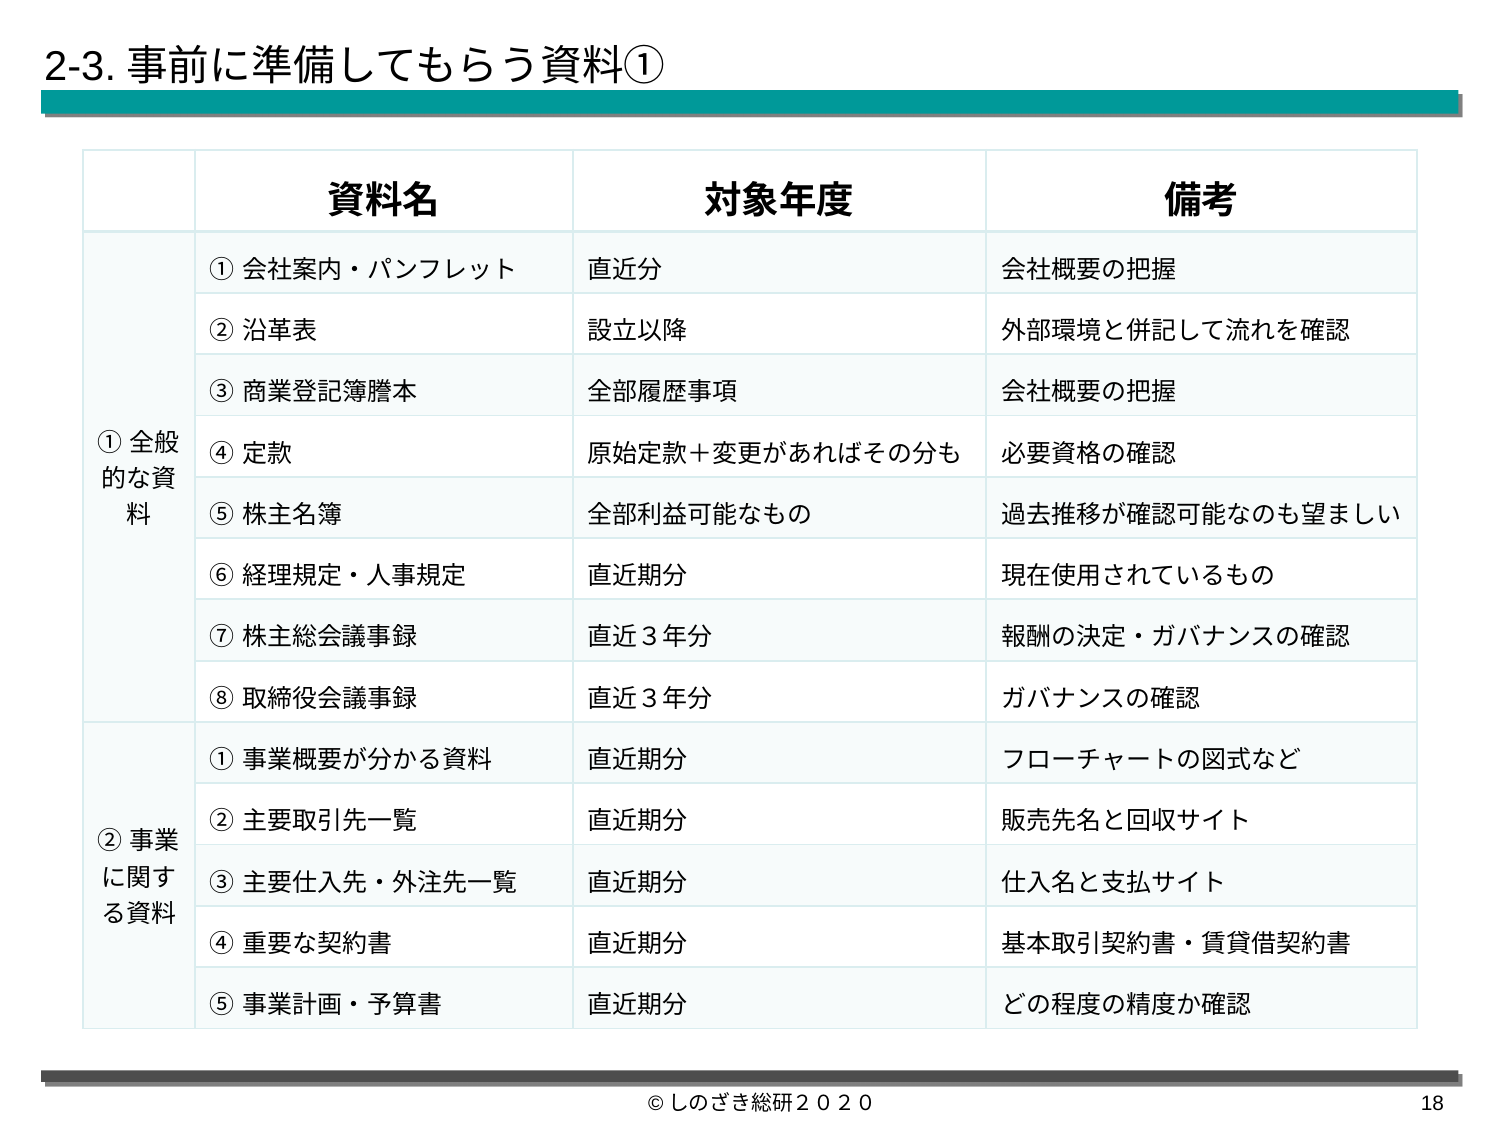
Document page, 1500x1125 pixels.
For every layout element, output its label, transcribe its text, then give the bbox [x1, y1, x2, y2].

table_cell 過去推移が確認可能なのも望ましい [987, 478, 1416, 537]
table_cell 外部環境と併記して流れを確認 [987, 294, 1416, 353]
table_cell 直近３年分 [574, 662, 985, 721]
table_header 備考 [987, 151, 1416, 230]
table_cell どの程度の精度か確認 [987, 968, 1416, 1028]
table_cell ⑧取締役会議事録 [196, 662, 572, 721]
table_header 資料名 [196, 151, 572, 230]
footer ©しのざき総研２０２０ [524, 1082, 1000, 1125]
table_cell ⑤株主名簿 [196, 478, 572, 537]
table_cell ①全般的な資料 [84, 233, 194, 721]
table_cell 直近期分 [574, 539, 985, 598]
table_cell 直近３年分 [574, 600, 985, 660]
table_cell ④定款 [196, 416, 572, 476]
table_cell 設立以降 [574, 294, 985, 353]
table_cell ①会社案内・パンフレット [196, 233, 572, 292]
table_header [84, 151, 194, 230]
table_cell 仕入名と支払サイト [987, 845, 1416, 905]
table_cell ①事業概要が分かる資料 [196, 723, 572, 782]
table_cell 直近期分 [574, 784, 985, 844]
table_cell 会社概要の把握 [987, 355, 1416, 415]
table_cell 報酬の決定・ガバナンスの確認 [987, 600, 1416, 660]
table_cell 現在使用されているもの [987, 539, 1416, 598]
table_cell 直近期分 [574, 907, 985, 966]
table_cell ④重要な契約書 [196, 907, 572, 966]
table_cell ②事業に関する資料 [84, 723, 194, 1028]
table_cell 原始定款＋変更があればその分も [574, 416, 985, 476]
table_cell ②沿革表 [196, 294, 572, 353]
table_cell 直近期分 [574, 723, 985, 782]
table_cell ⑥経理規定・人事規定 [196, 539, 572, 598]
slide_number 17 [1108, 1082, 1459, 1125]
table_cell 直近分 [574, 233, 985, 292]
table_cell ⑤事業計画・予算書 [196, 968, 572, 1028]
table_cell ②主要取引先一覧 [196, 784, 572, 844]
table_cell 直近期分 [574, 845, 985, 905]
text_box 2-3.事前に準備してもらう資料① [29, 30, 773, 96]
table_cell 必要資格の確認 [987, 416, 1416, 476]
table_cell 全部利益可能なもの [574, 478, 985, 537]
table_cell 直近期分 [574, 968, 985, 1028]
table_cell ③主要仕入先・外注先一覧 [196, 845, 572, 905]
table_cell ガバナンスの確認 [987, 662, 1416, 721]
table_cell 会社概要の把握 [987, 233, 1416, 292]
table_cell ⑦株主総会議事録 [196, 600, 572, 660]
table_cell 基本取引契約書・賃貸借契約書 [987, 907, 1416, 966]
table_header 対象年度 [574, 151, 985, 230]
table_cell 販売先名と回収サイト [987, 784, 1416, 844]
table_cell フローチャートの図式など [987, 723, 1416, 782]
table_cell ③商業登記簿謄本 [196, 355, 572, 415]
table_cell 全部履歴事項 [574, 355, 985, 415]
